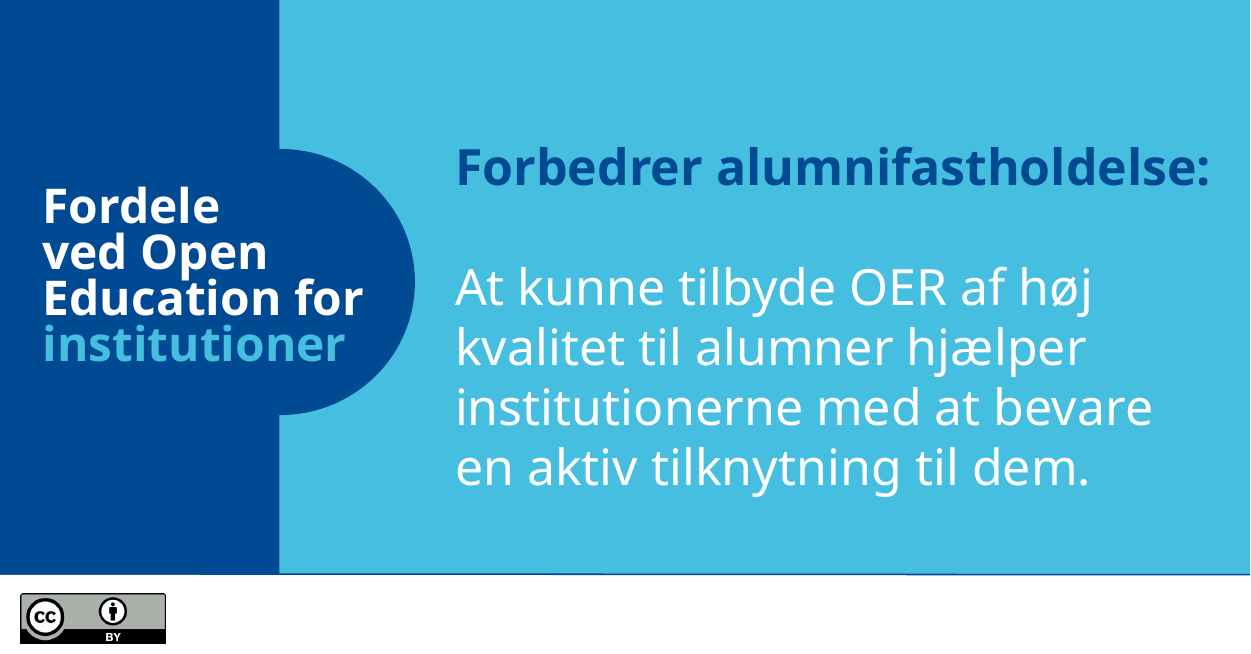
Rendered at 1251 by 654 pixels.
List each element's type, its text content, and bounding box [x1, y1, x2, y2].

text_box [0, 582, 1250, 654]
text_box Fordele ved Open Education for institutioner [27, 171, 382, 386]
text_box [196, 386, 365, 416]
text_box [382, 194, 415, 370]
text_box [206, 148, 355, 171]
picture [20, 592, 166, 645]
text_box Forbedrer alumnifastholdelse: At kunne tilbyde OER af høj kvalitet til alumner hjælper institutionerne med at bevare en aktiv tilknytning til dem. [440, 120, 1237, 511]
text_box [0, 0, 280, 573]
